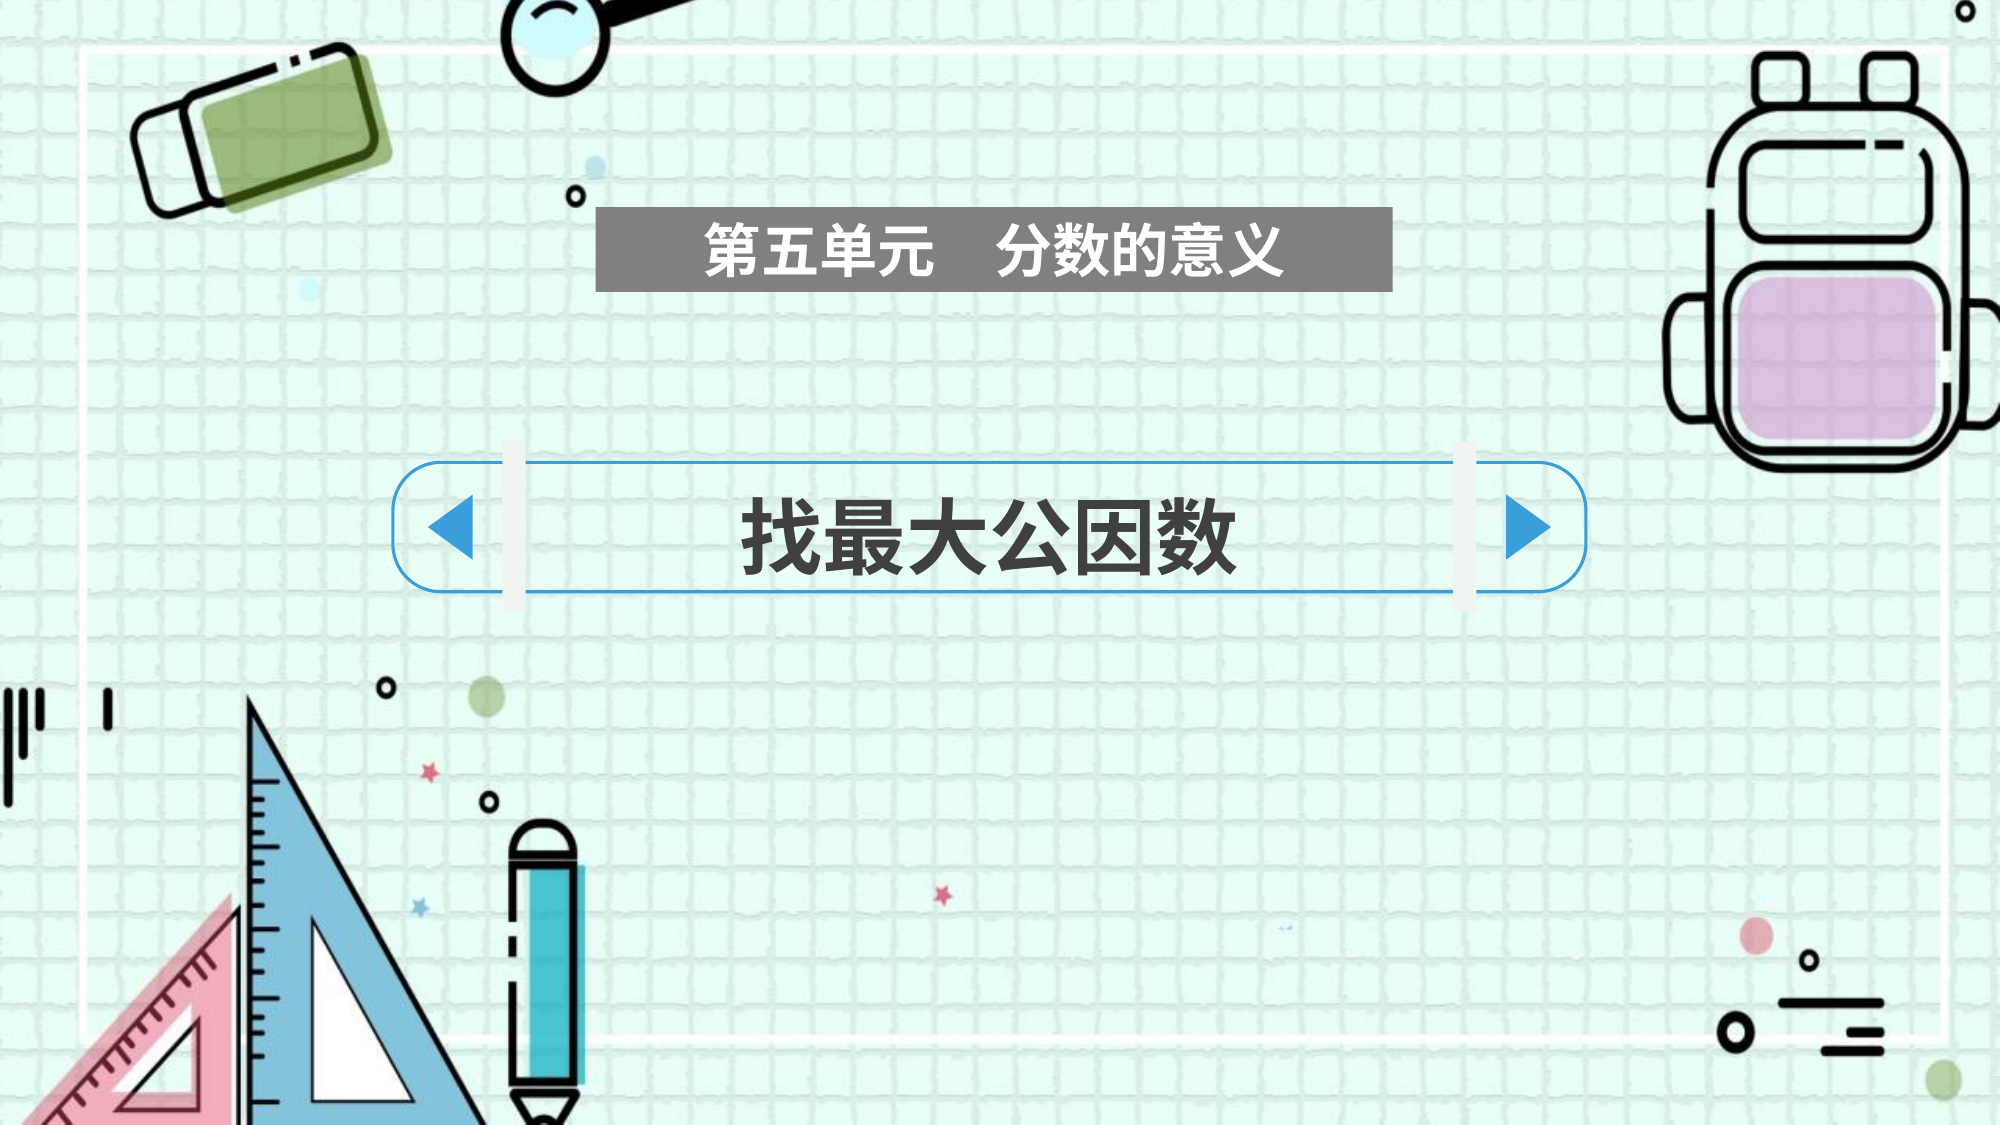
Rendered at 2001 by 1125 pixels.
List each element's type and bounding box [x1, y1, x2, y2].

text_box [392, 440, 1586, 612]
picture [0, 0, 2000, 1125]
